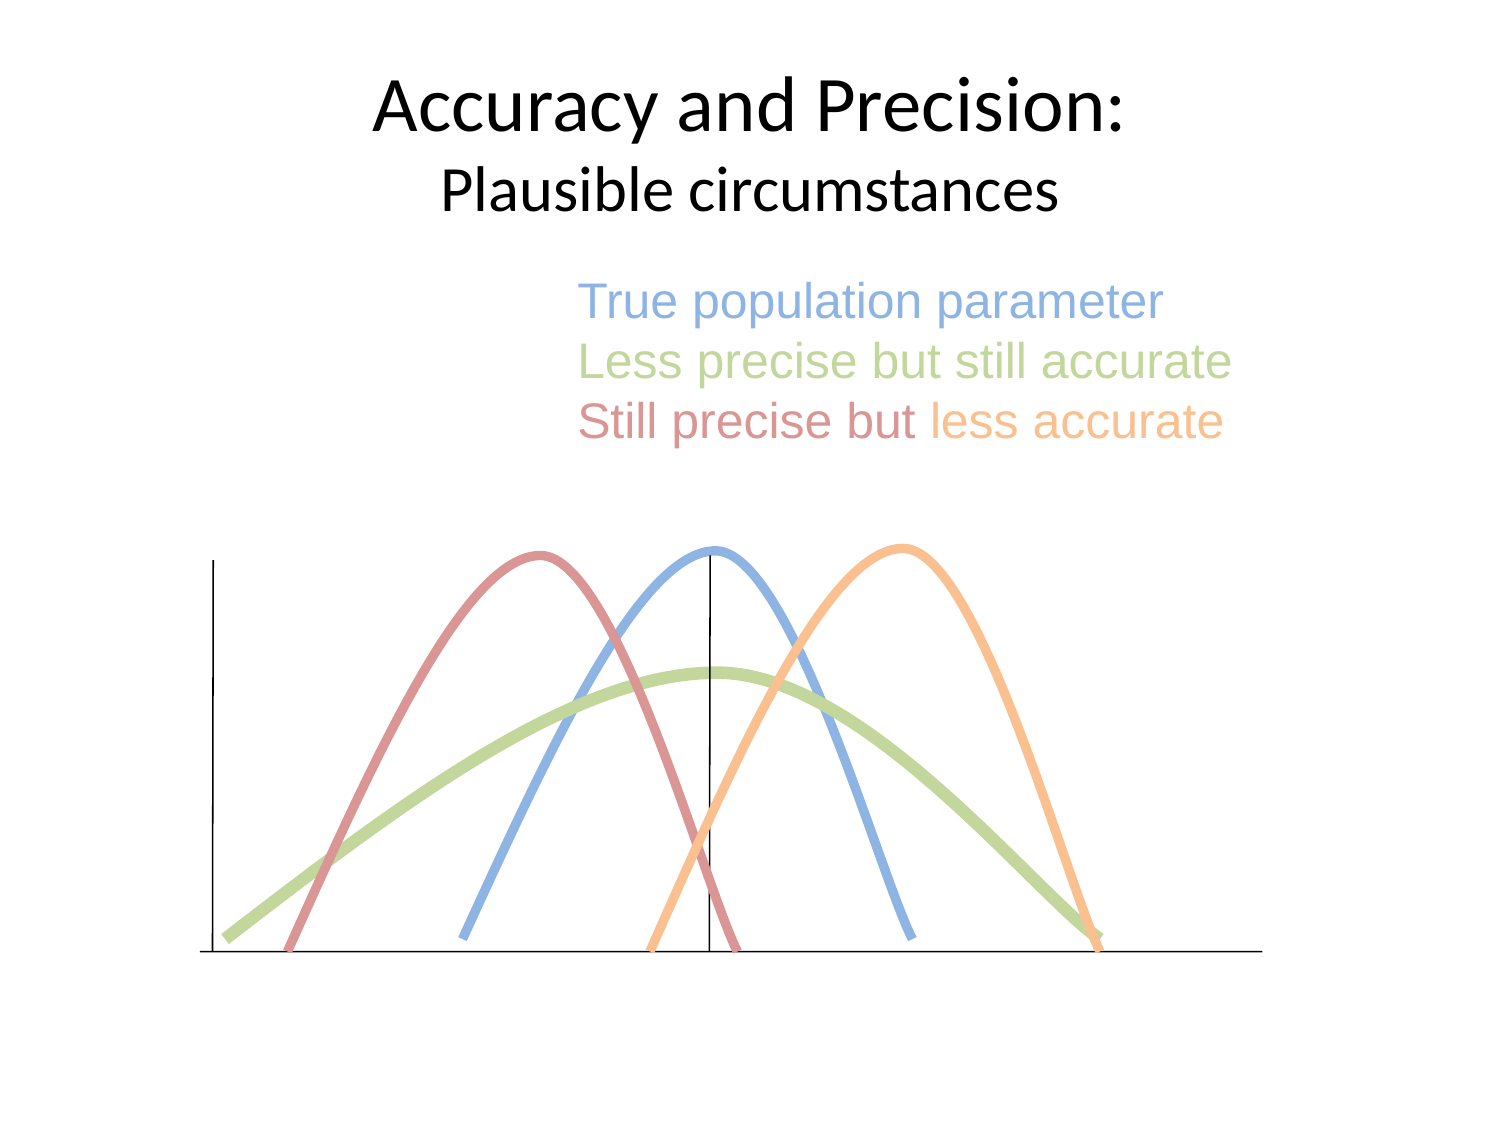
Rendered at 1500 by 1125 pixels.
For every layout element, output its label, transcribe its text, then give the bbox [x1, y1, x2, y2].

text_box [287, 555, 697, 952]
text_box [710, 672, 776, 815]
text_box [649, 548, 1100, 952]
text_box [615, 550, 797, 684]
title Accuracy and Precision: Plausible circumstances [75, 45, 1425, 233]
text_box [225, 860, 328, 940]
text_box [637, 672, 709, 843]
text_box True population parameter Less precise but still accurate Still precise but less accurate [562, 260, 1419, 516]
text_box [1093, 933, 1101, 940]
